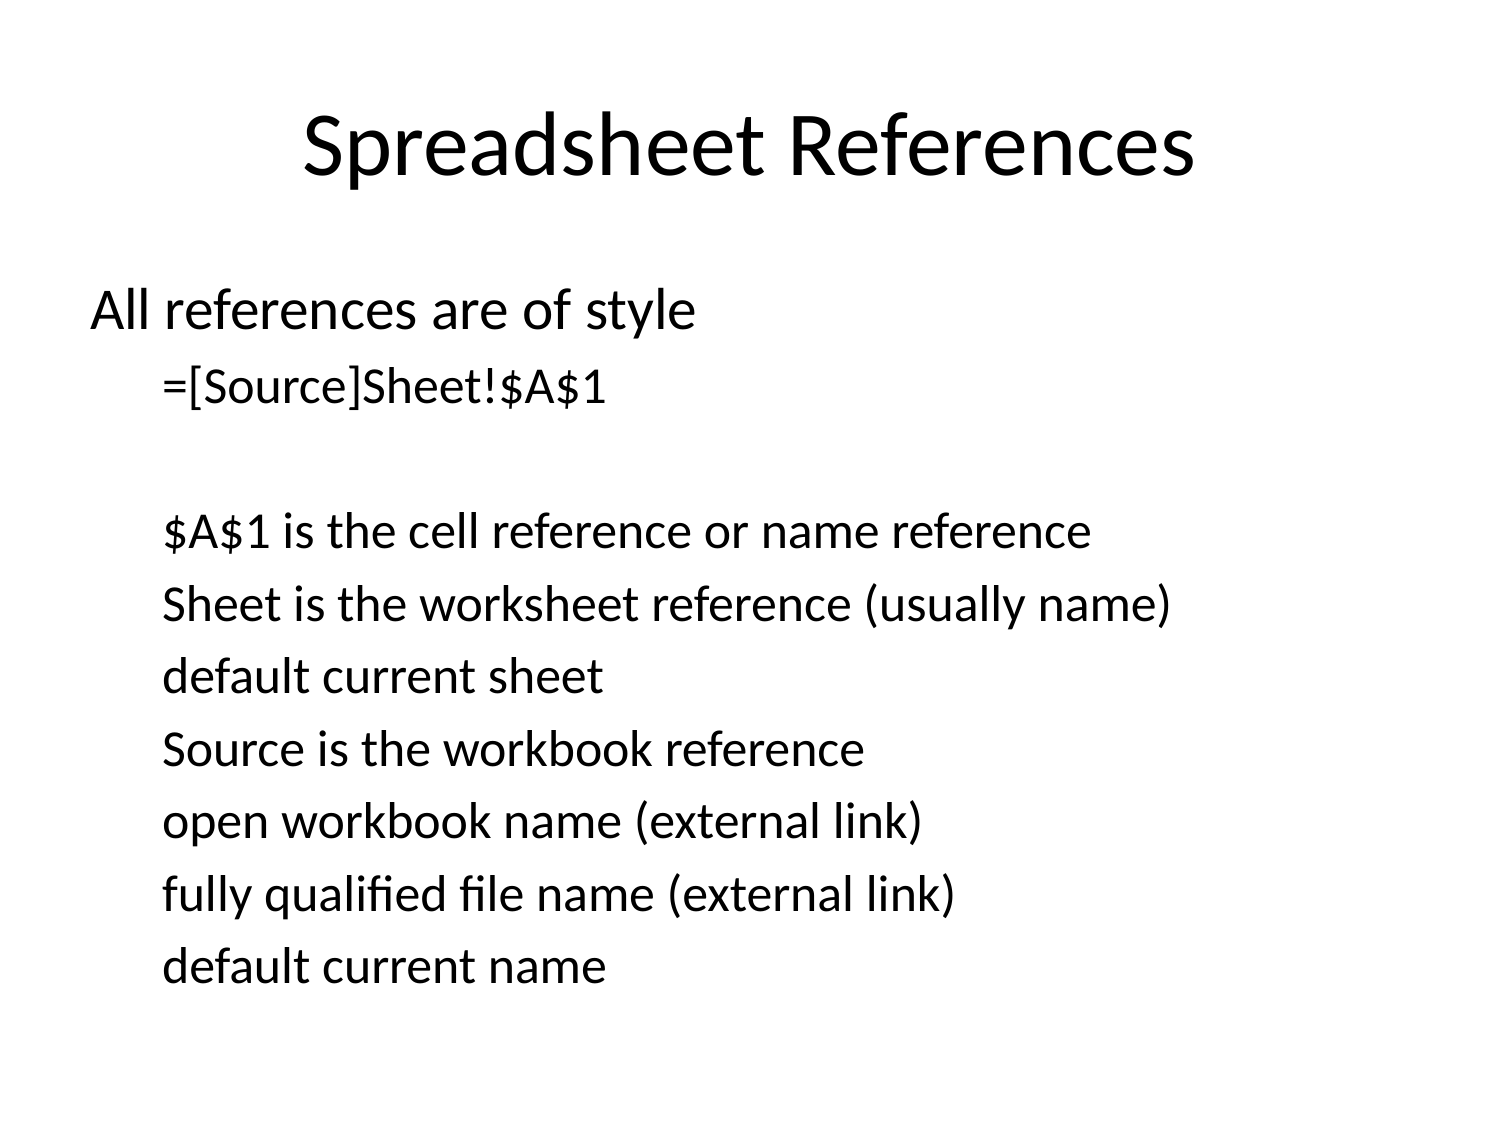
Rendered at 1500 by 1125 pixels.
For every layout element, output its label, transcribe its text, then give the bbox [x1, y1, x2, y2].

title Spreadsheet References [74, 44, 1426, 233]
list All references are of style =[Source]Sheet!$A$1 $A$1 is the cell reference or name reference Sheet is the worksheet reference (usually name) default current sheet Source is the workbook reference open workbook name (external link) fully qualified file name (external link) default current name [74, 262, 1426, 1006]
